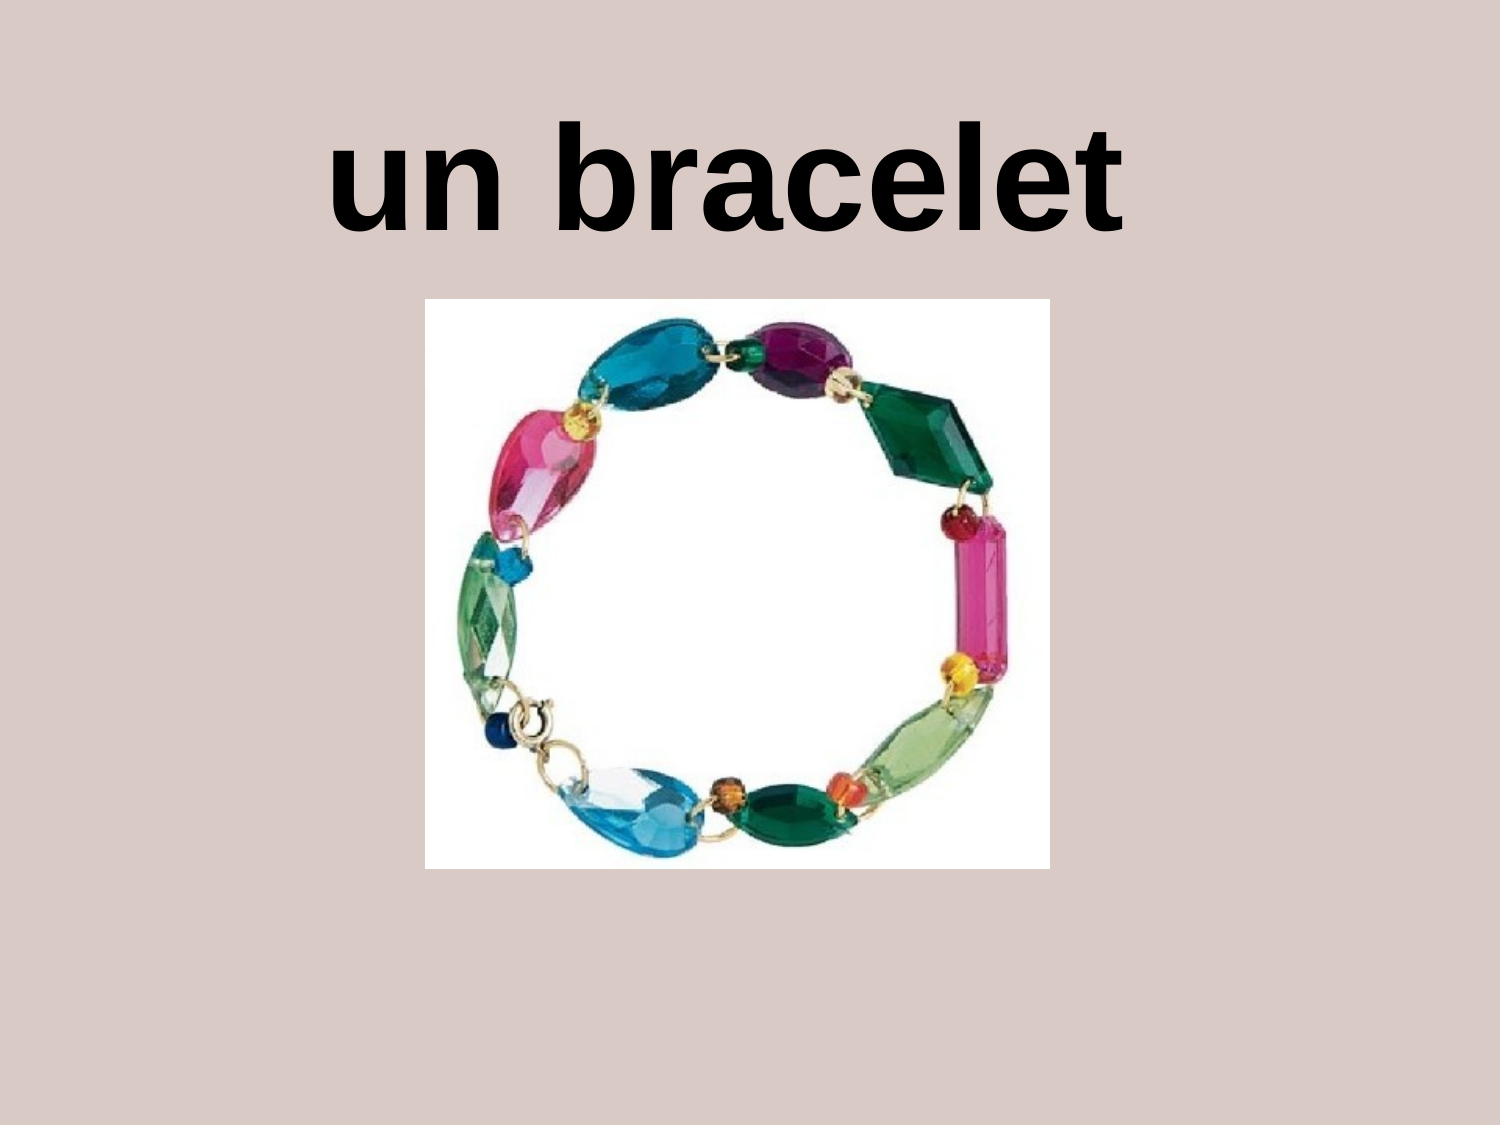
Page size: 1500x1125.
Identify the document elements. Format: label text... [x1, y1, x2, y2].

picture [424, 299, 1051, 869]
title un bracelet [87, 49, 1363, 292]
